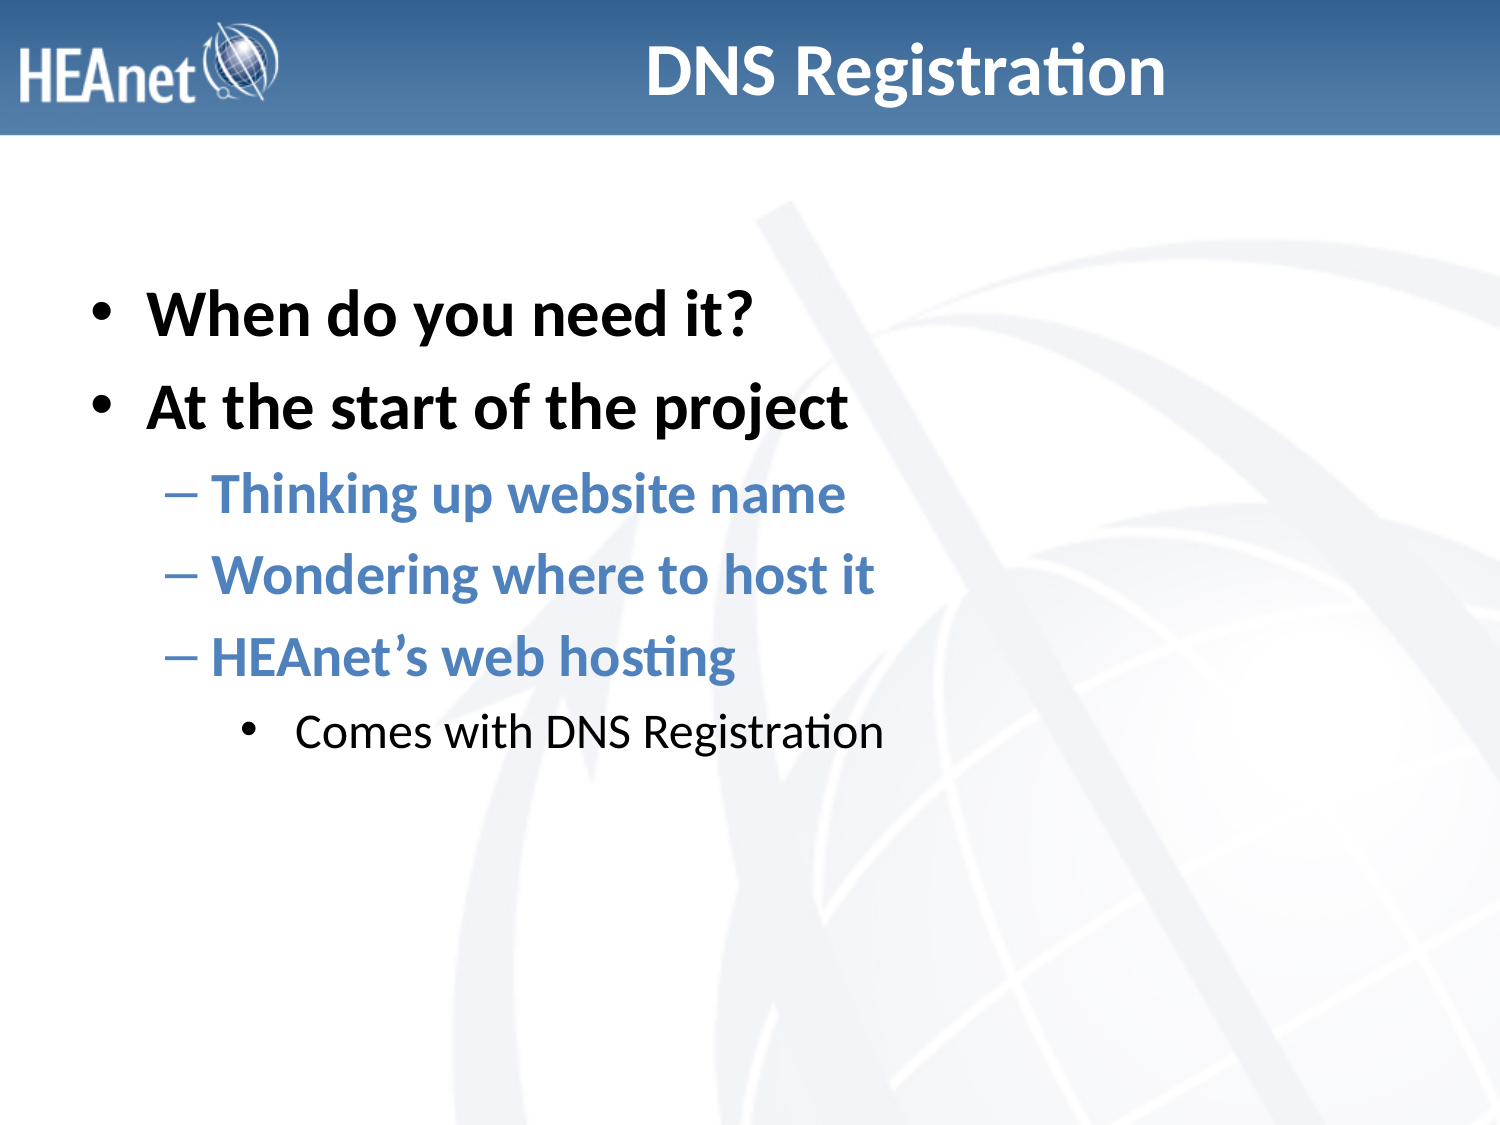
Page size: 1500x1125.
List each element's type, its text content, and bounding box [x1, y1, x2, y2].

picture [0, 0, 1500, 1125]
title DNS Registration [312, 0, 1500, 160]
list When do you need it? At the start of the project Thinking up website name Wondering where to host it HEAnet’s web hosting Comes with DNS Registration [74, 262, 1426, 1006]
